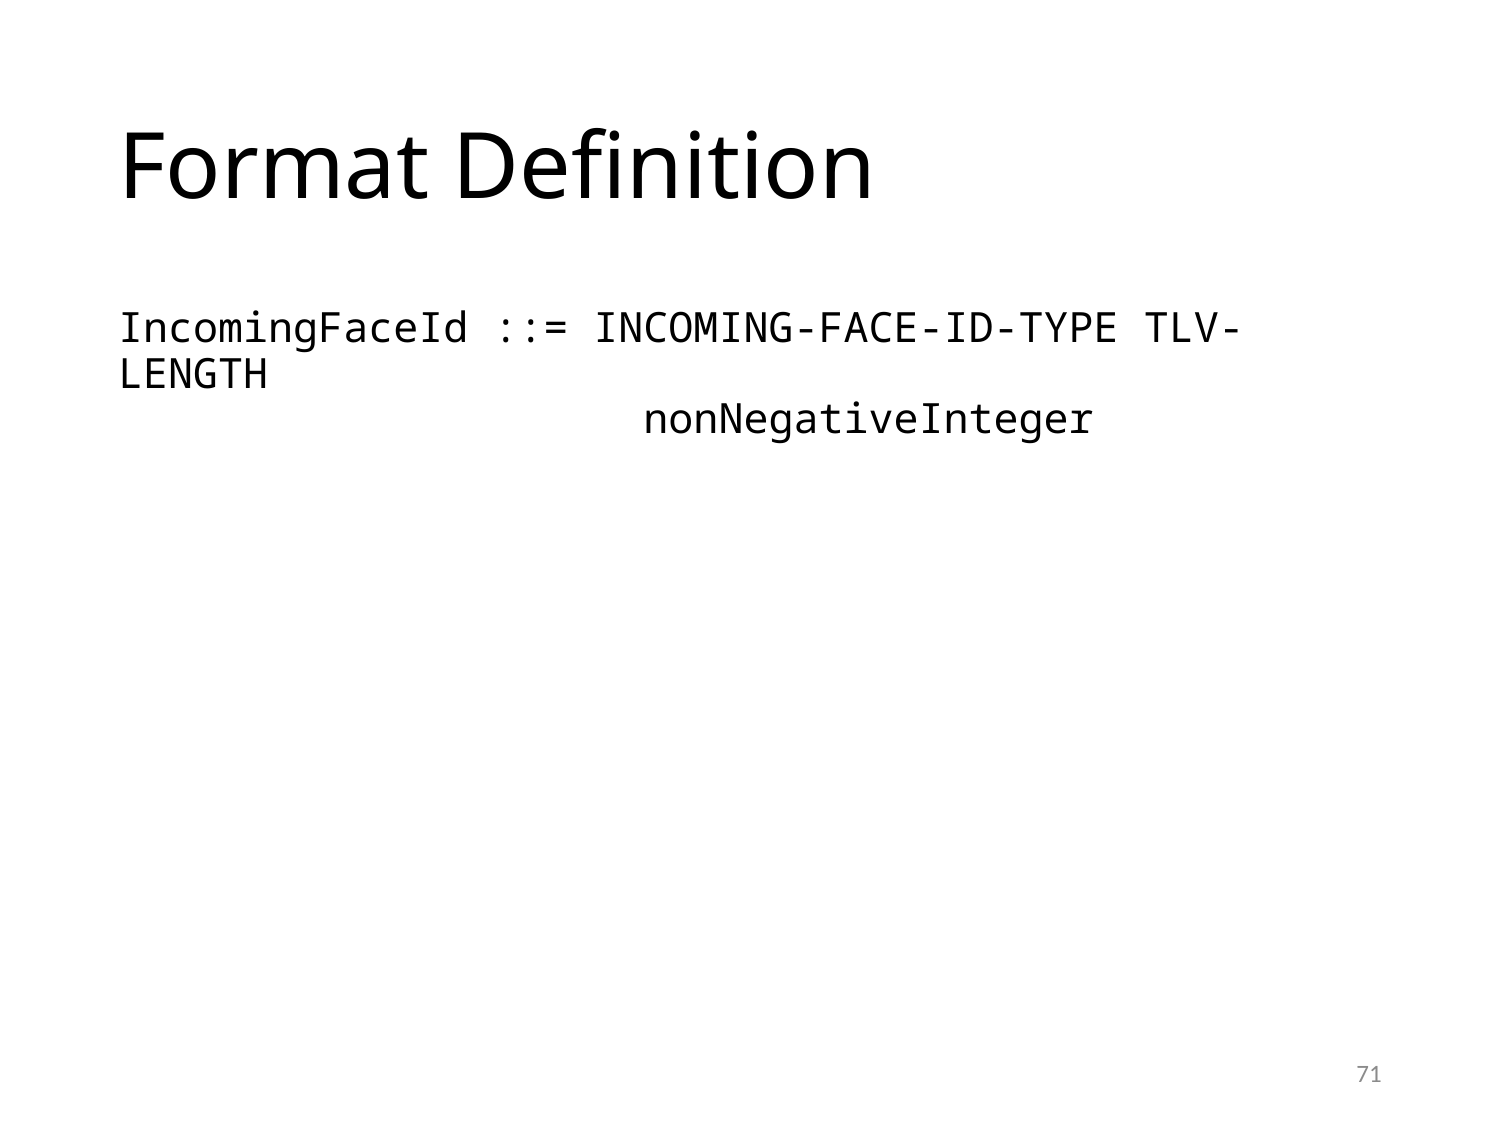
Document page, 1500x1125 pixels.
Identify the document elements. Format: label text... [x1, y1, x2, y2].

slide_number 71 [1059, 1042, 1397, 1103]
list IncomingFaceId ::= INCOMING-FACE-ID-TYPE TLV-LENGTH nonNegativeInteger [103, 299, 1397, 1014]
title Format Definition [103, 59, 1397, 278]
